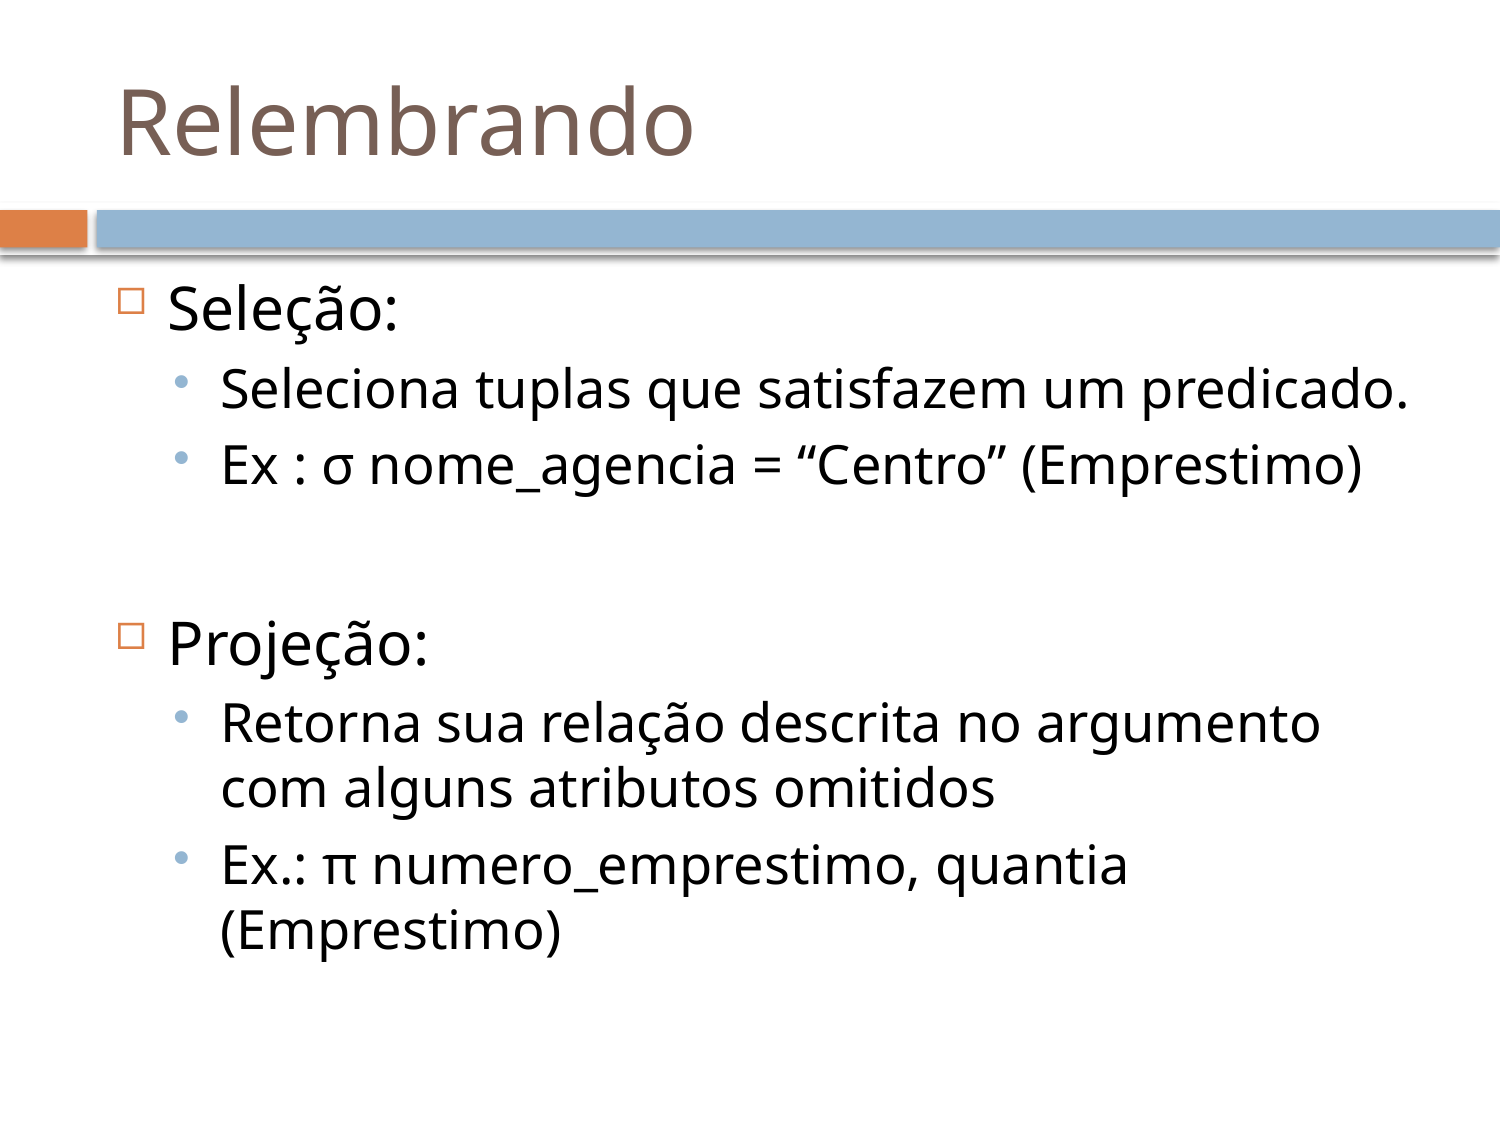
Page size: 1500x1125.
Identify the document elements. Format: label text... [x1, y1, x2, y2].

list Seleção: Seleciona tuplas que satisfazem um predicado. Ex : σ nome_agencia = “Centro” (Emprestimo) Projeção: Retorna sua relação descrita no argumento com alguns atributos omitidos Ex.: π numero_emprestimo, quantia (Emprestimo) [100, 262, 1438, 1000]
title Relembrando [100, 37, 1438, 200]
